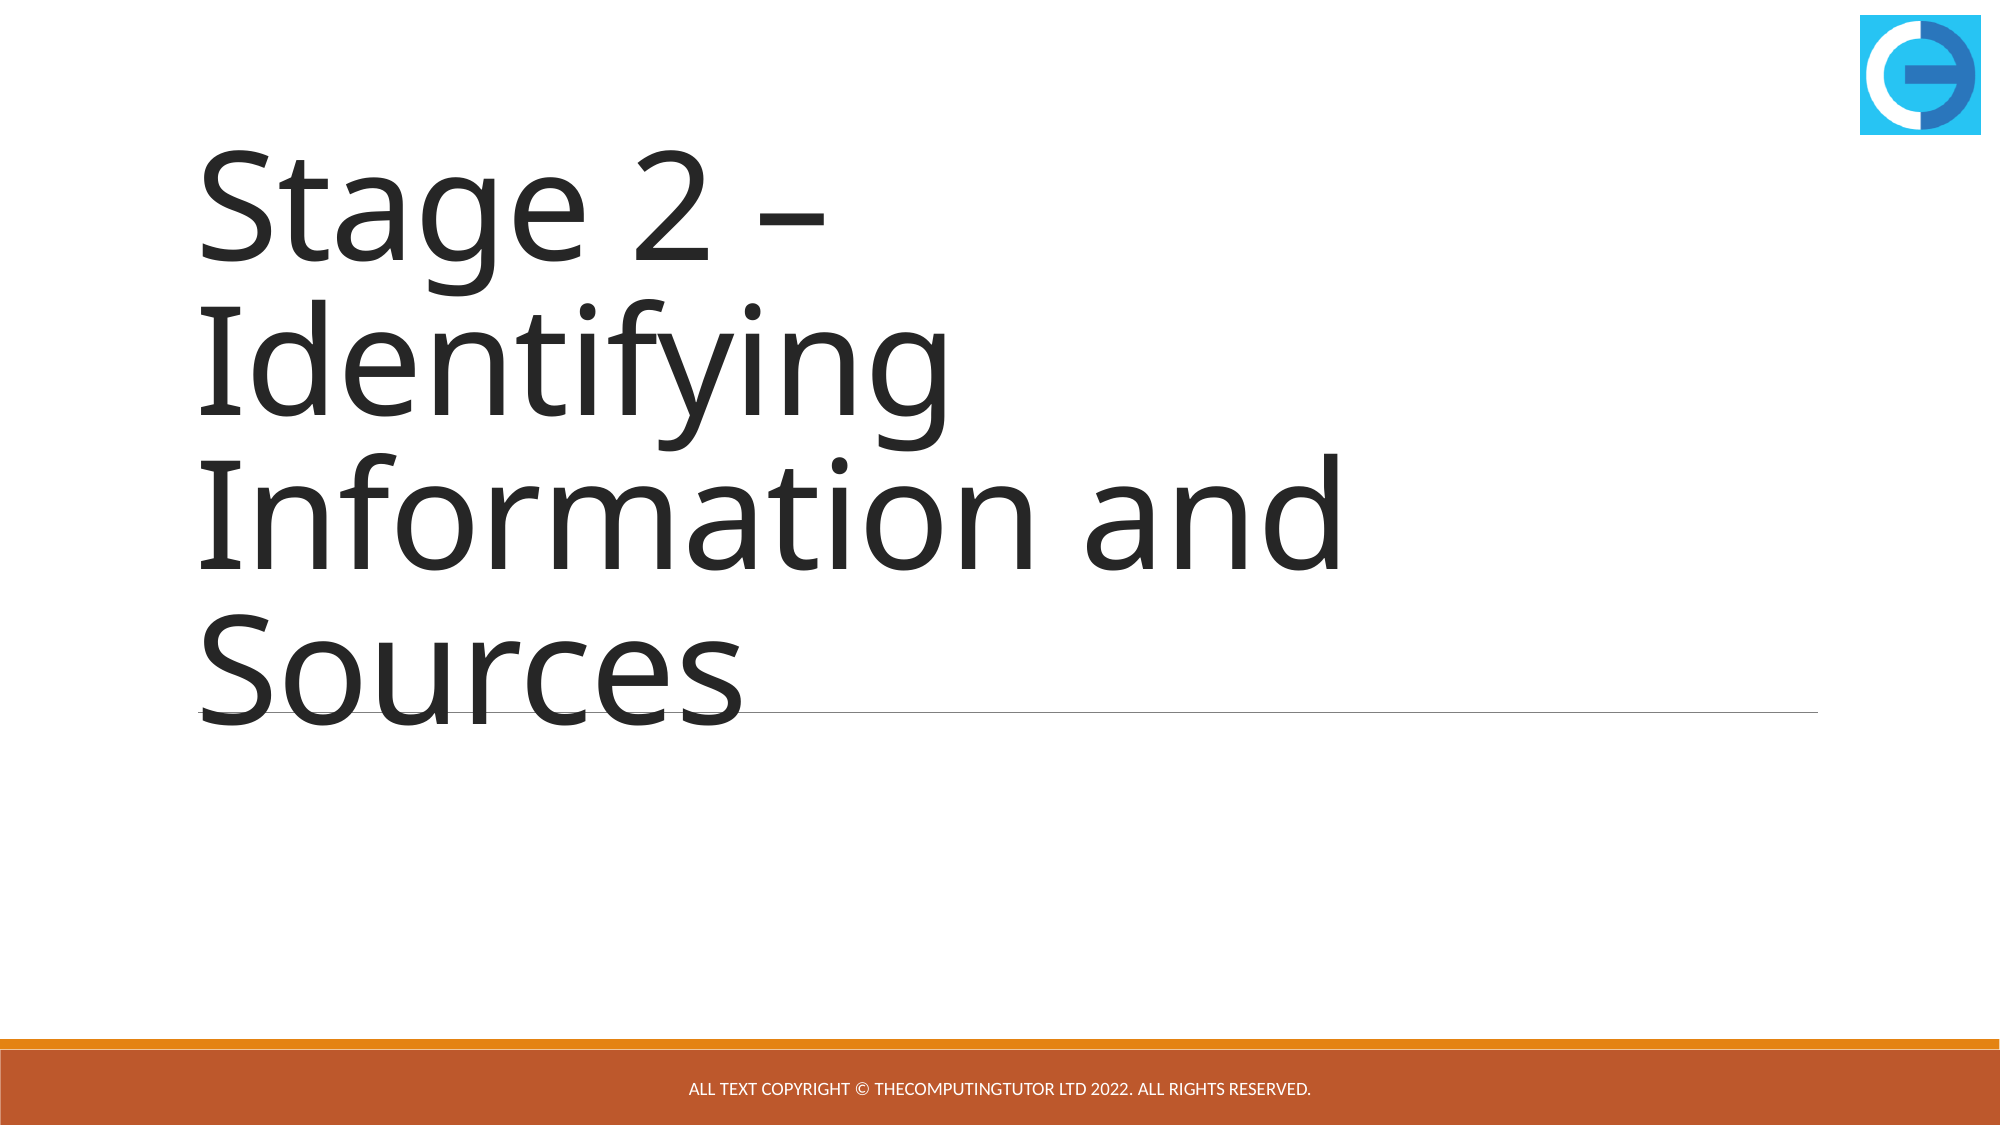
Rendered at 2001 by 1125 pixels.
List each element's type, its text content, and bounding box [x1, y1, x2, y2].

title Stage 2 – Identifying Information and Sources [180, 124, 1830, 763]
subtitle ©TheComputingTutor [180, 857, 1831, 1045]
footer All text copyright © TheComputingTutor Ltd 2022. All rights Reserved. [604, 1059, 1396, 1120]
picture [1860, 15, 1982, 136]
